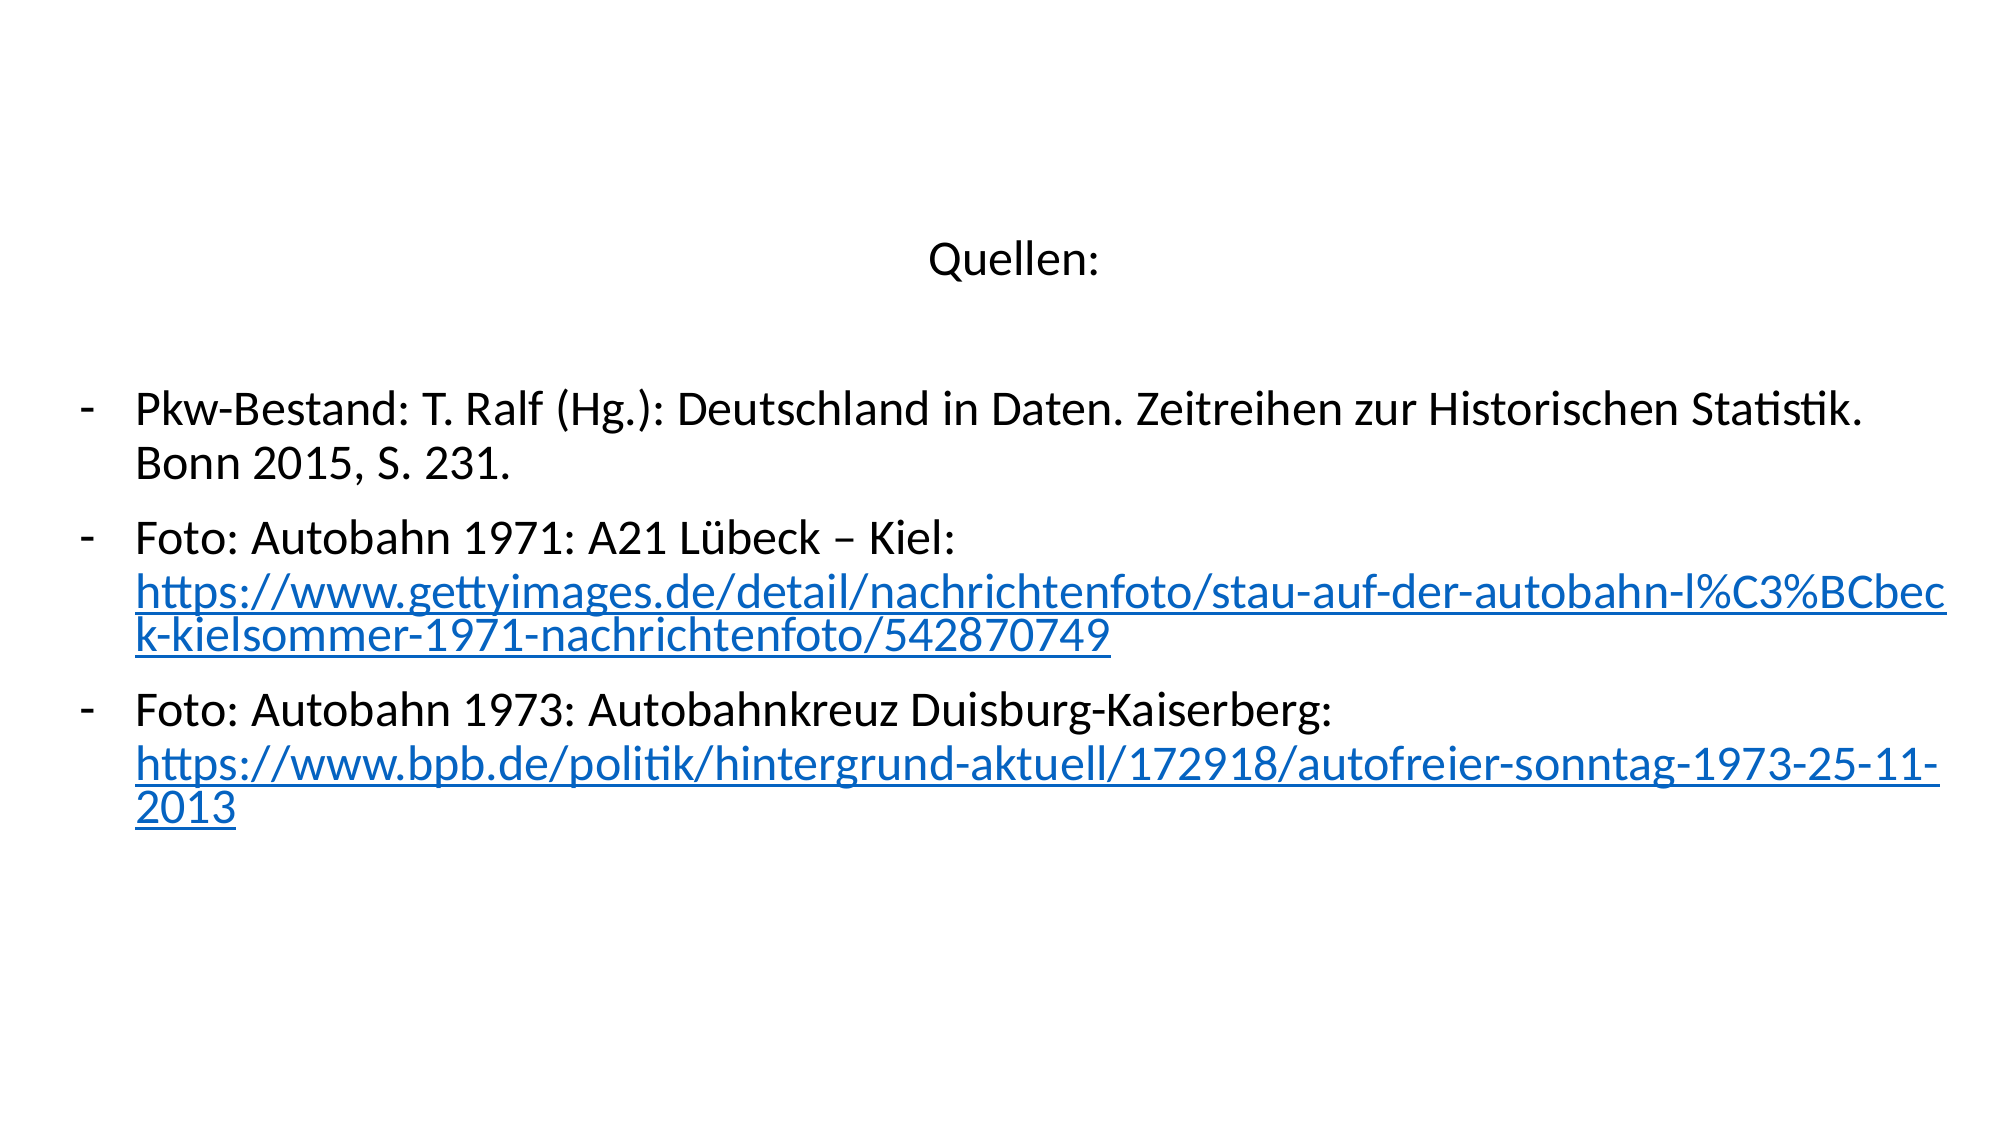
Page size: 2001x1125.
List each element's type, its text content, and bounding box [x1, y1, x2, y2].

subtitle Quellen: Pkw-Bestand: T. Ralf (Hg.): Deutschland in Daten. Zeitreihen zur Historischen Statistik. Bonn 2015, S. 231. Foto: Autobahn 1971: A21 Lübeck – Kiel: https://www.gettyimages.de/detail/nachrichtenfoto/stau-auf-der-autobahn-l%C3%BCbeck-kielsommer-1971-nachrichtenfoto/542870749 Foto: Autobahn 1973: Autobahnkreuz Duisburg-Kaiserberg: https://www.bpb.de/politik/hintergrund-aktuell/172918/autofreier-sonntag-1973-25-11-2013 [64, 225, 1977, 1125]
